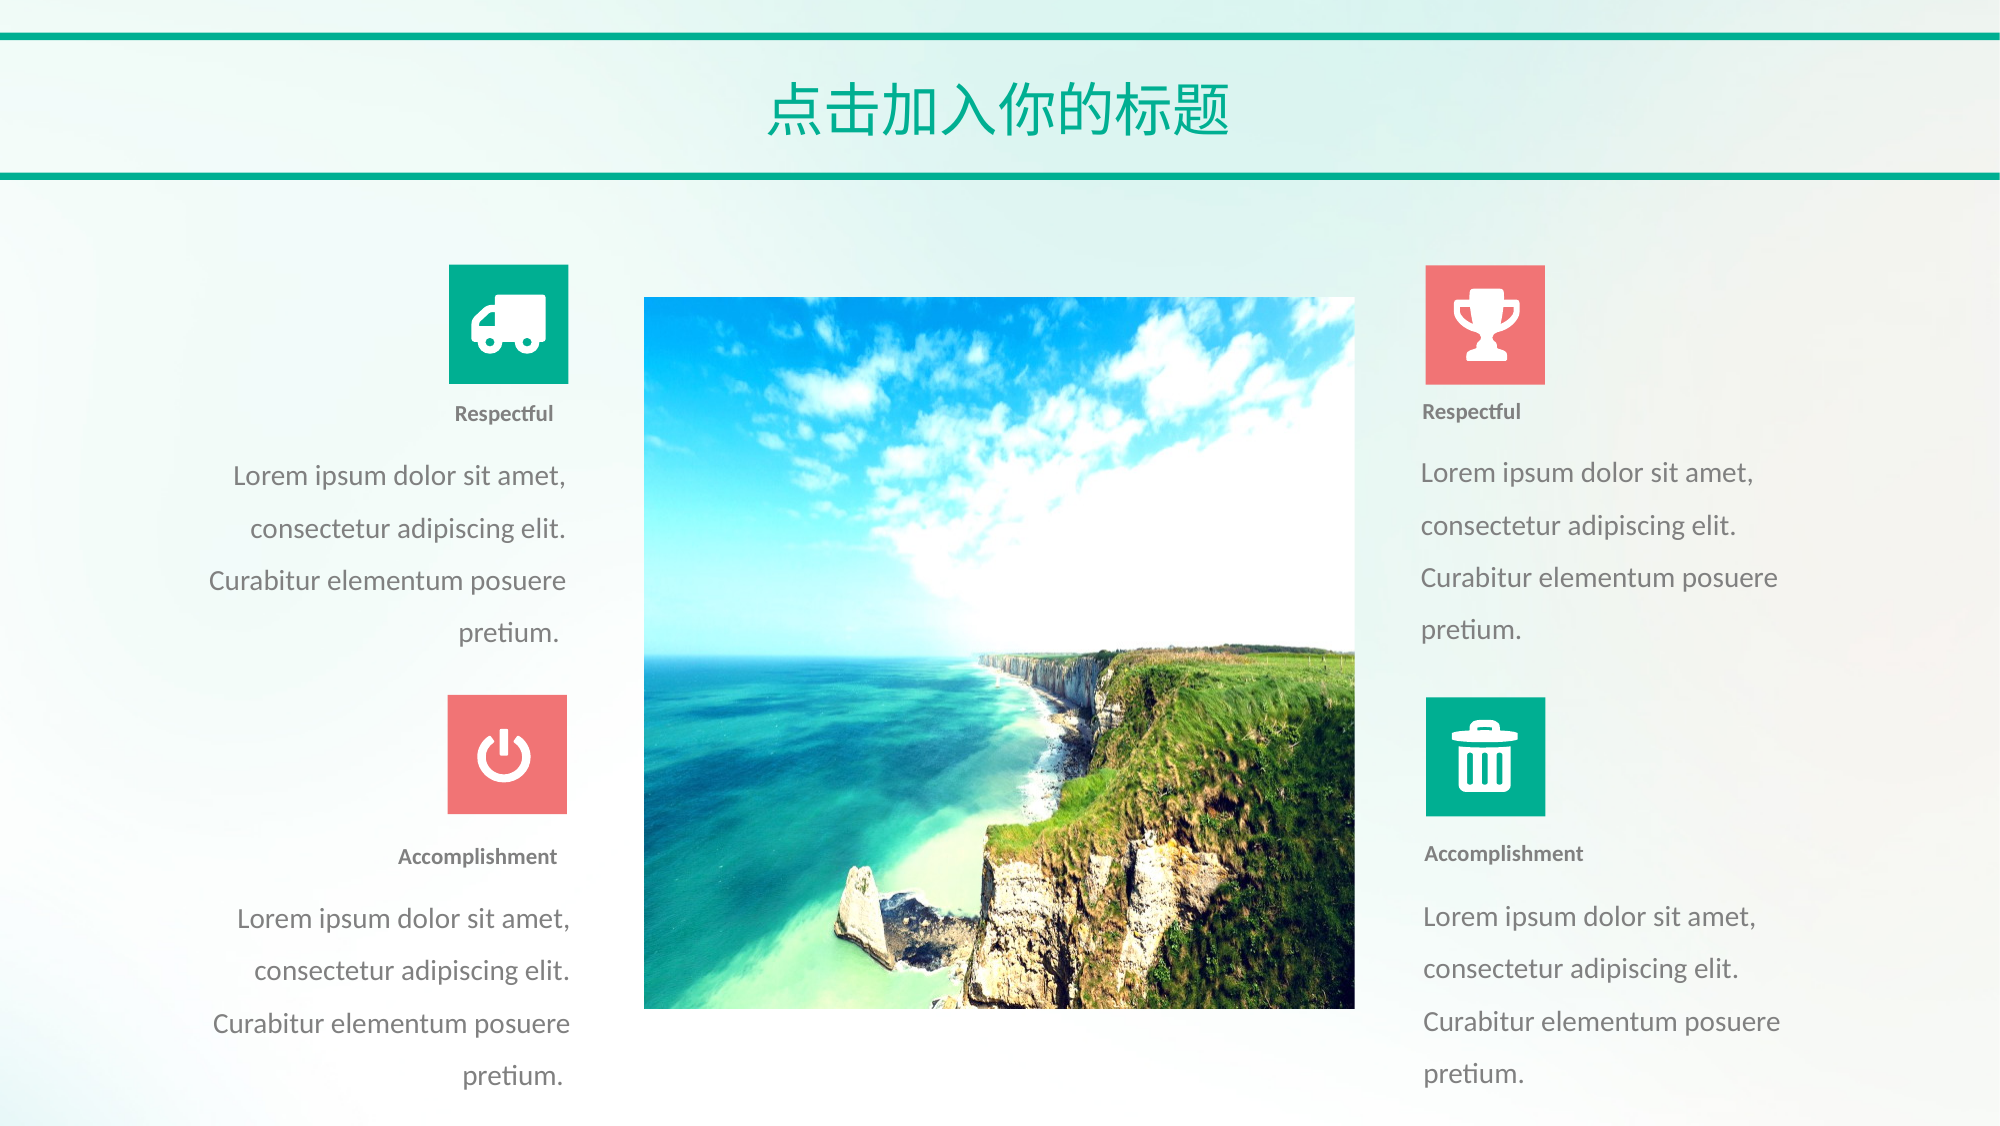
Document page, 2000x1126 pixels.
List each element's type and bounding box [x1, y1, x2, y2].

text_box [499, 728, 509, 756]
text_box [447, 263, 570, 386]
text_box [471, 294, 546, 354]
text_box [1408, 830, 1838, 1126]
text_box [1458, 746, 1511, 792]
text_box [642, 295, 1357, 1011]
text_box [446, 693, 569, 816]
text_box [137, 391, 582, 654]
text_box [1405, 388, 1822, 651]
text_box [147, 833, 586, 1097]
text_box [1453, 288, 1520, 361]
picture [0, 0, 2000, 32]
text_box [1451, 719, 1518, 743]
text_box [1424, 263, 1547, 387]
text_box [1424, 695, 1547, 819]
text_box [0, 32, 2000, 181]
text_box [477, 735, 531, 783]
picture [0, 181, 2000, 1126]
